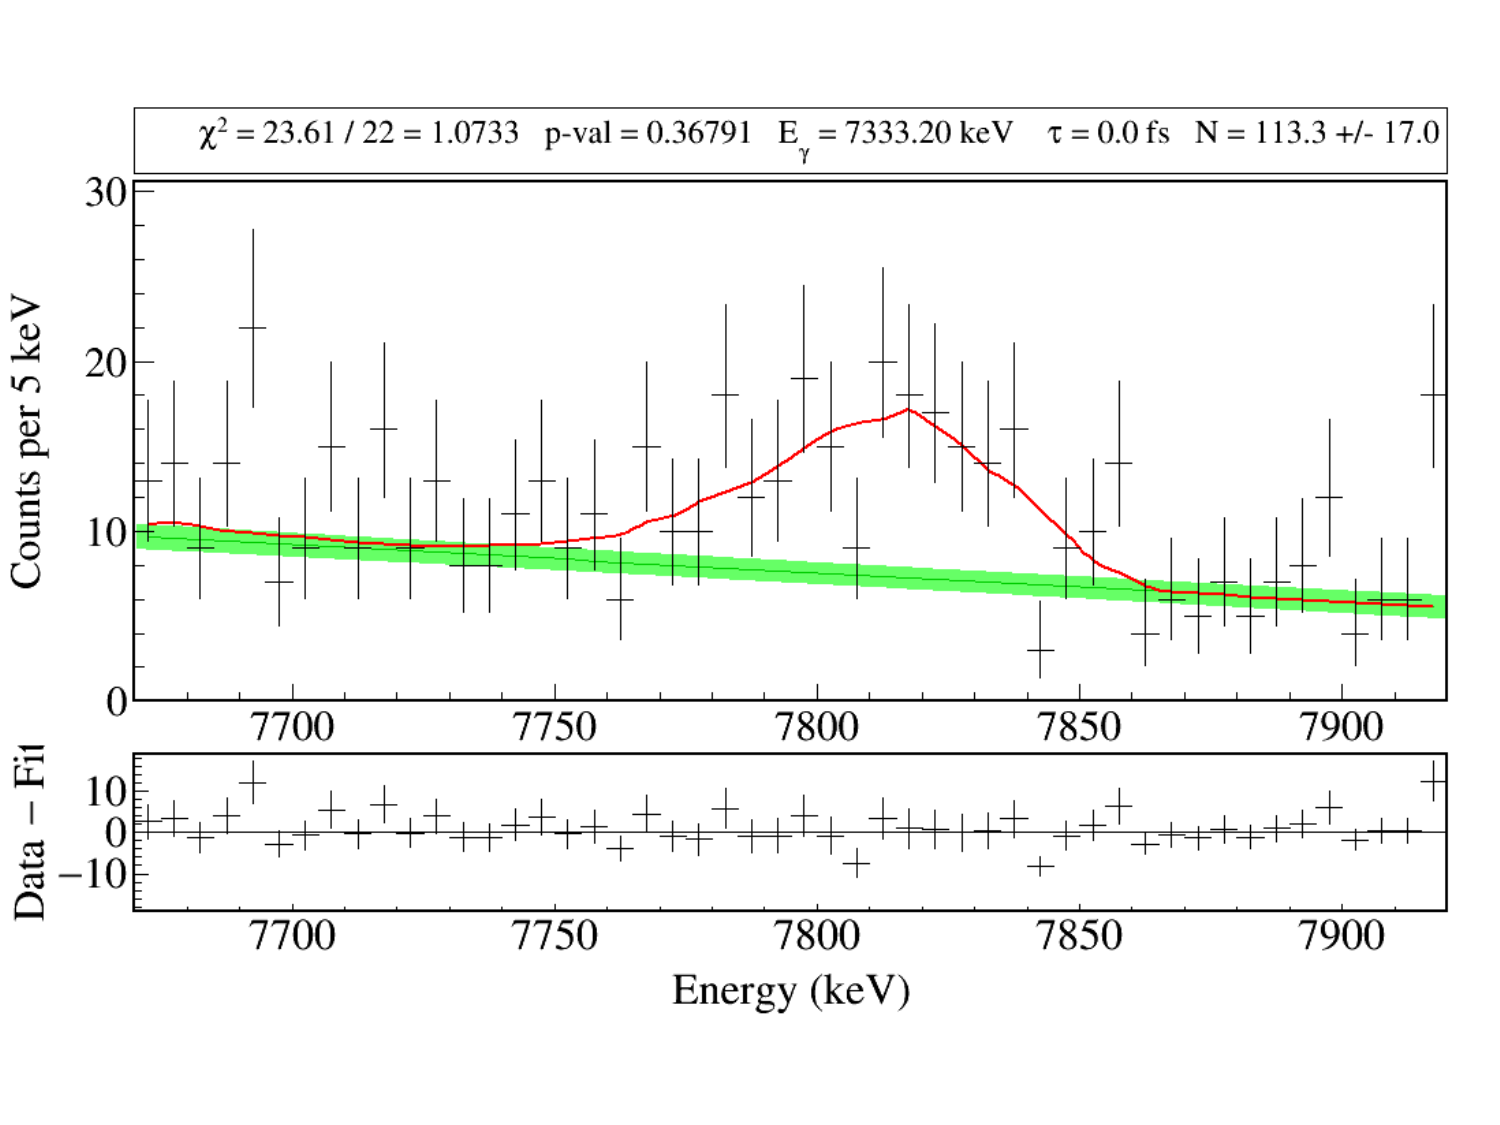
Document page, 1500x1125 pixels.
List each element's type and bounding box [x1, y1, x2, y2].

picture [0, 102, 1500, 1023]
